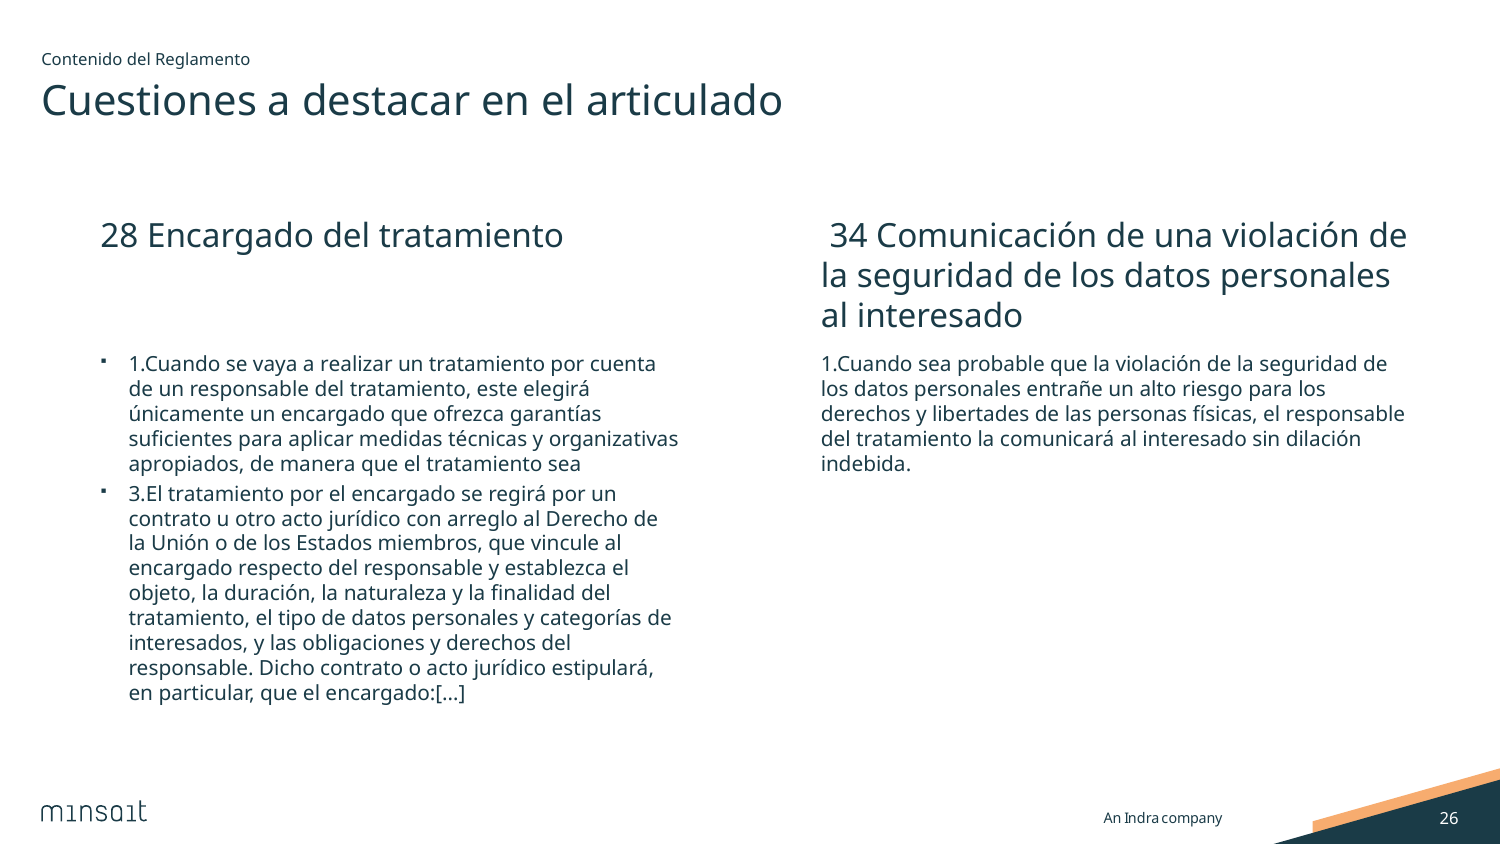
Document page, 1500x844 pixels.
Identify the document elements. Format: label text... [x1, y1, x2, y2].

text_box 1.Cuando sea probable que la violación de la seguridad de los datos personales entrañe un alto riesgo para los derechos y libertades de las personas físicas, el responsable del tratamiento la comunicará al interesado sin dilación indebida. [820, 351, 1413, 824]
list Contenido del Reglamento [41, 43, 1459, 75]
title Cuestiones a destacar en el articulado [41, 79, 1459, 193]
text_box 1.Cuando se vaya a realizar un tratamiento por cuenta de un responsable del tratamiento, este elegirá únicamente un encargado que ofrezca garantías suficientes para aplicar medidas técnicas y organizativas apropiados, de manera que el tratamiento sea 3.El tratamiento por el encargado se regirá por un contrato u otro acto jurídico con arreglo al Derecho de la Unión o de los Estados miembros, que vincule al encargado respecto del responsable y establezca el objeto, la duración, la naturaleza y la finalidad del tratamiento, el tipo de datos personales y categorías de interesados, y las obligaciones y derechos del responsable. Dicho contrato o acto jurídico estipulará, en particular, que el encargado:[…] [100, 351, 680, 824]
text_box 28 Encargado del tratamiento [100, 214, 750, 328]
text_box 34 Comunicación de una violación de la seguridad de los datos personales al interesado [820, 214, 1413, 328]
